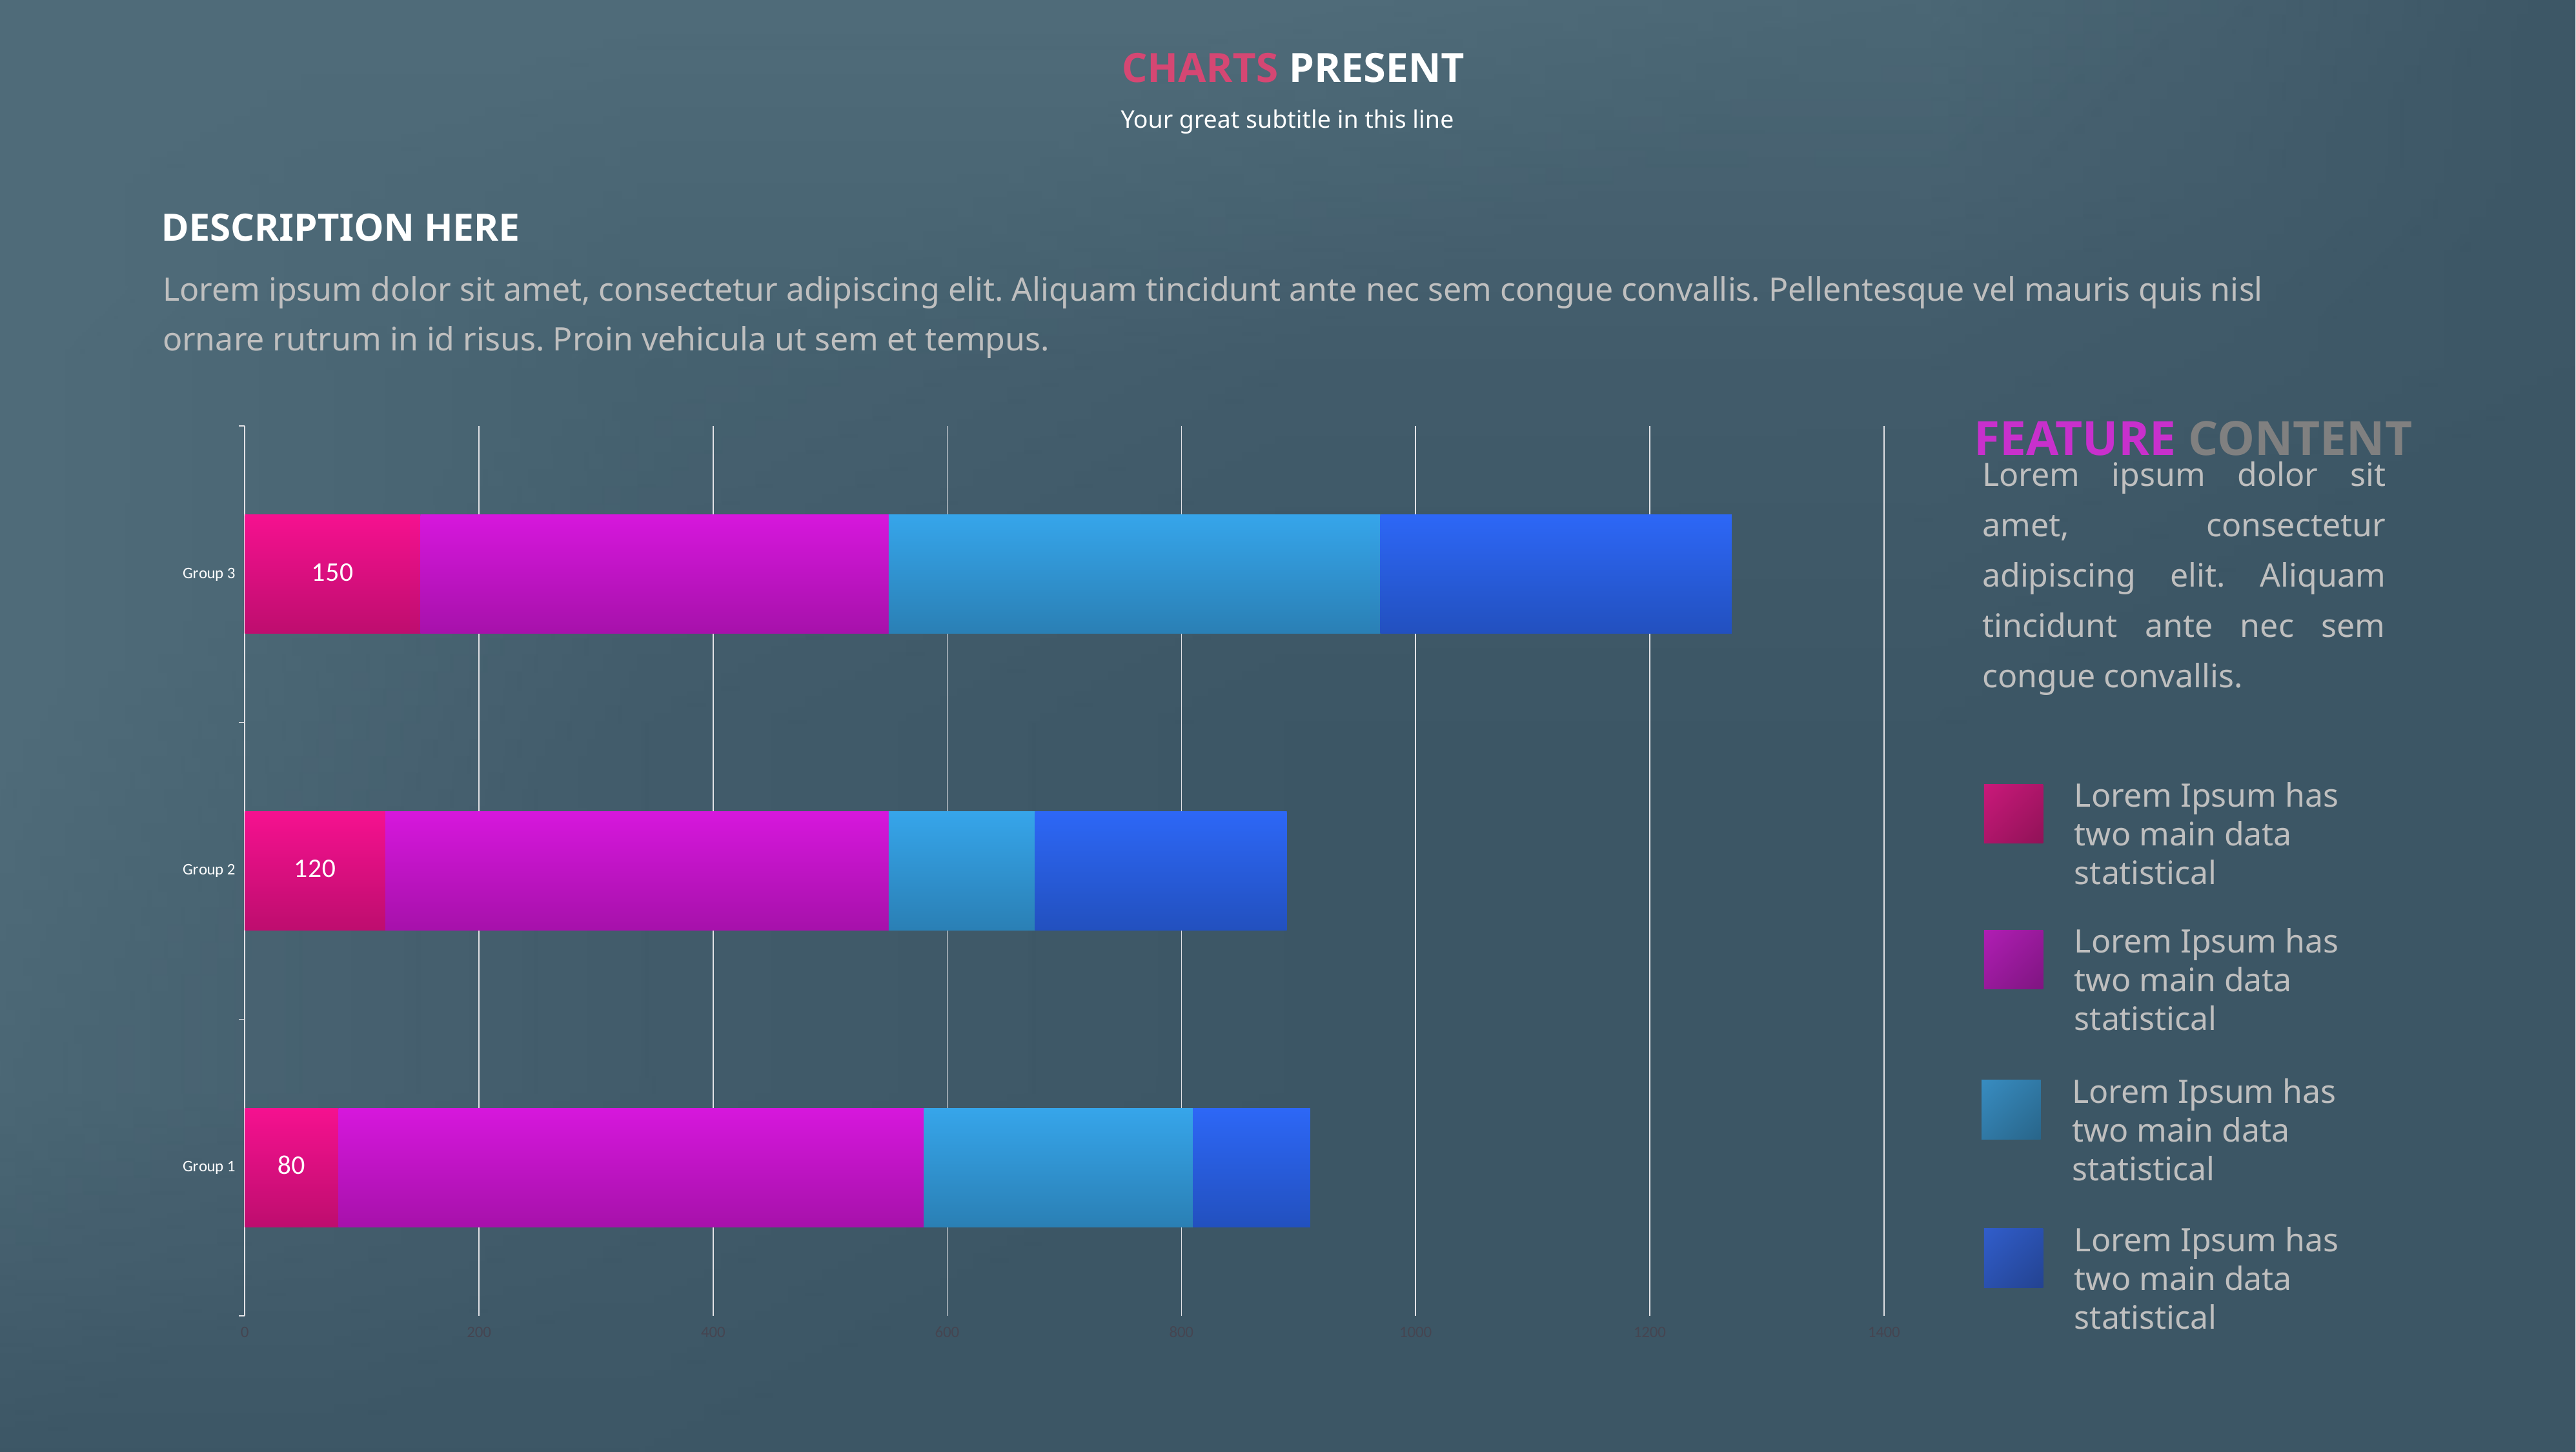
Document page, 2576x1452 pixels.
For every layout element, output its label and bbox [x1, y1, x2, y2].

text_box [1981, 763, 2426, 1309]
text_box [136, 193, 2377, 372]
picture [0, 0, 2576, 1452]
text_box [1956, 403, 2458, 683]
text_box [803, 32, 1783, 146]
chart [136, 405, 1928, 1411]
